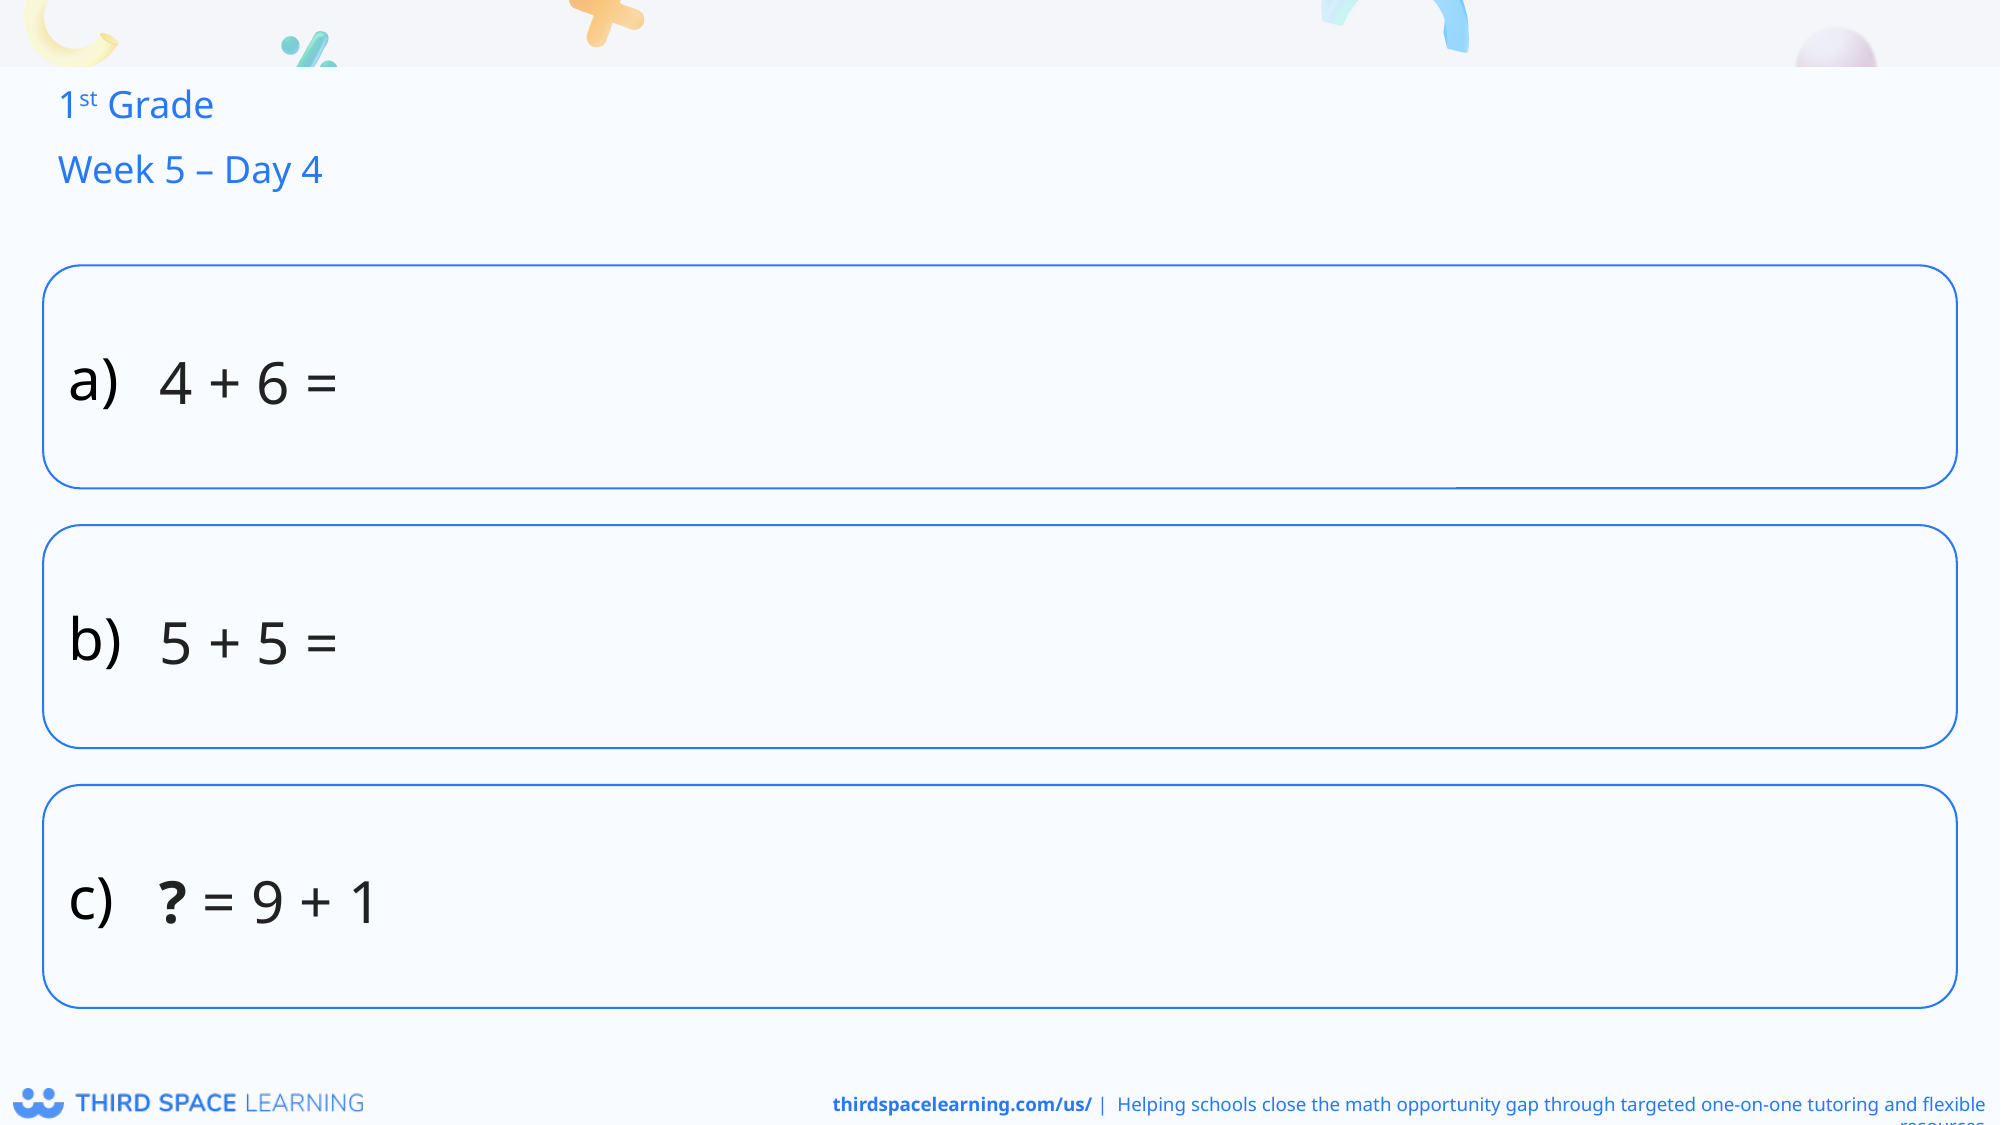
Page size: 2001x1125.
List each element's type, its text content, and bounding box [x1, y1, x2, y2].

text_box 1st Grade Week 5 – Day 4 [43, 73, 509, 212]
list 4 + 6 = [144, 288, 1922, 474]
list 5 + 5 = [144, 548, 1922, 734]
picture [13, 1088, 365, 1119]
picture [0, 0, 2000, 67]
list ? = 9 + 1 [144, 807, 1922, 994]
